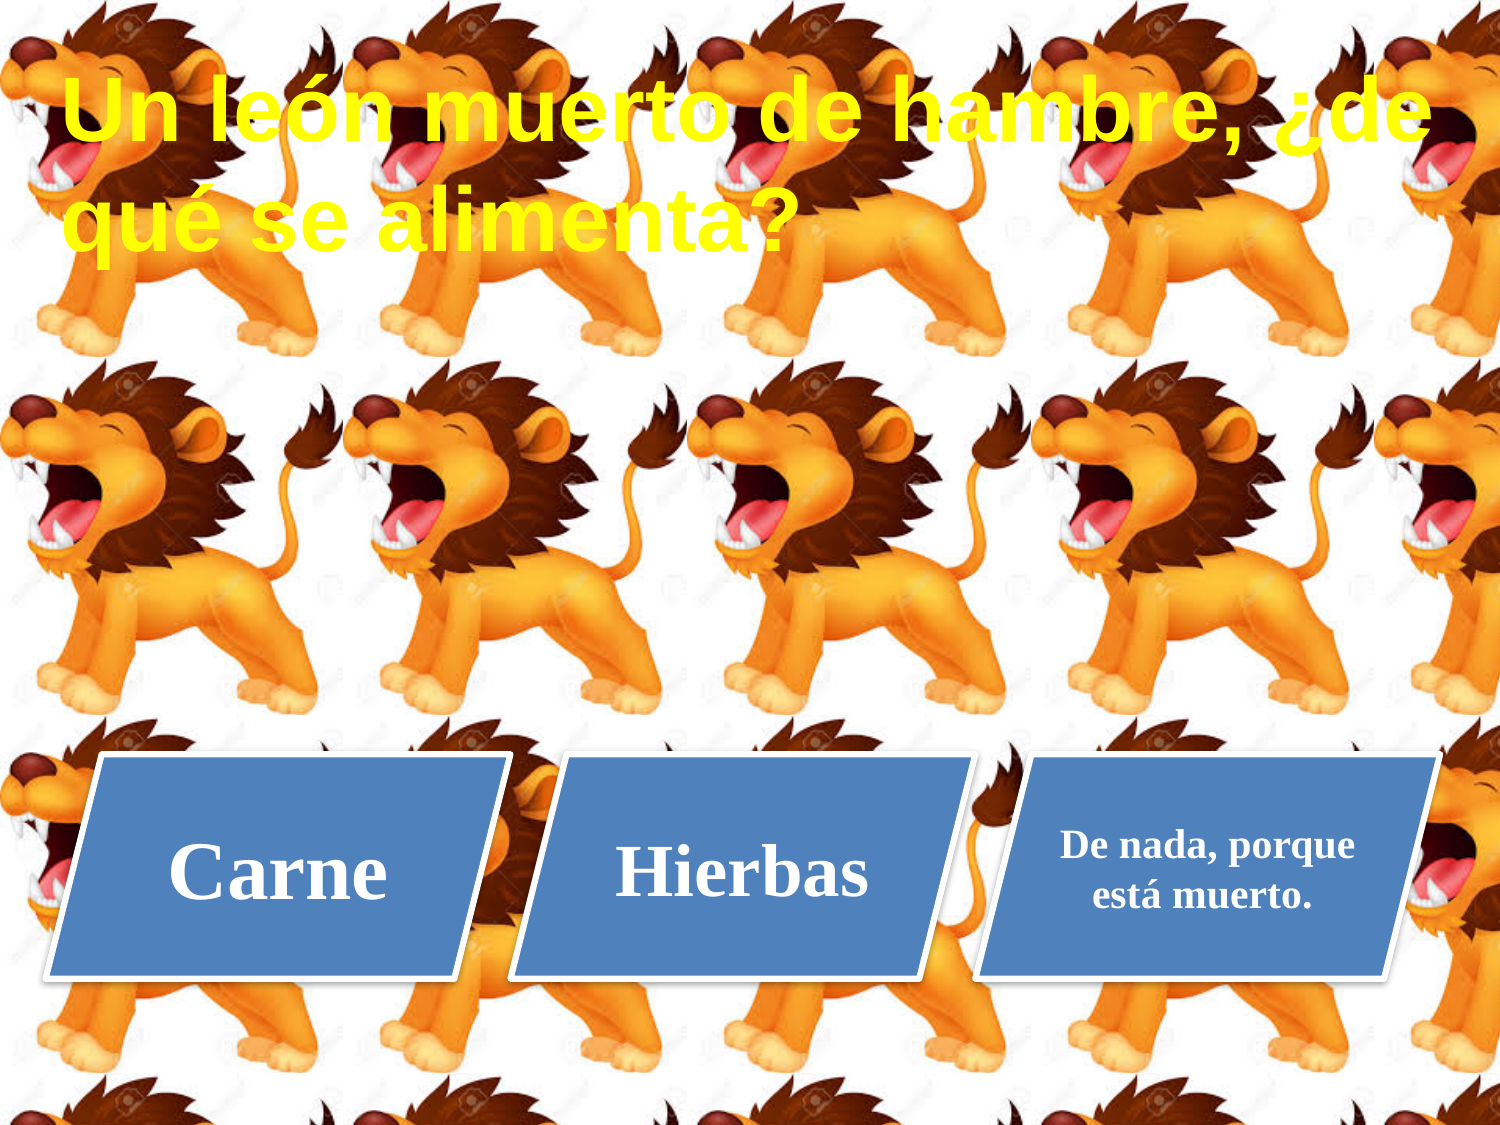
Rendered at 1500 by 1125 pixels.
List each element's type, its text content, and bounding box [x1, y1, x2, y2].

text_box Hierbas [507, 751, 979, 982]
text_box De nada, porque está muerto. [972, 751, 1444, 982]
text_box Carne [42, 751, 514, 982]
picture [0, 0, 1500, 1125]
text_box Un león muerto de hambre, ¿de qué se alimenta? [45, 42, 1500, 278]
